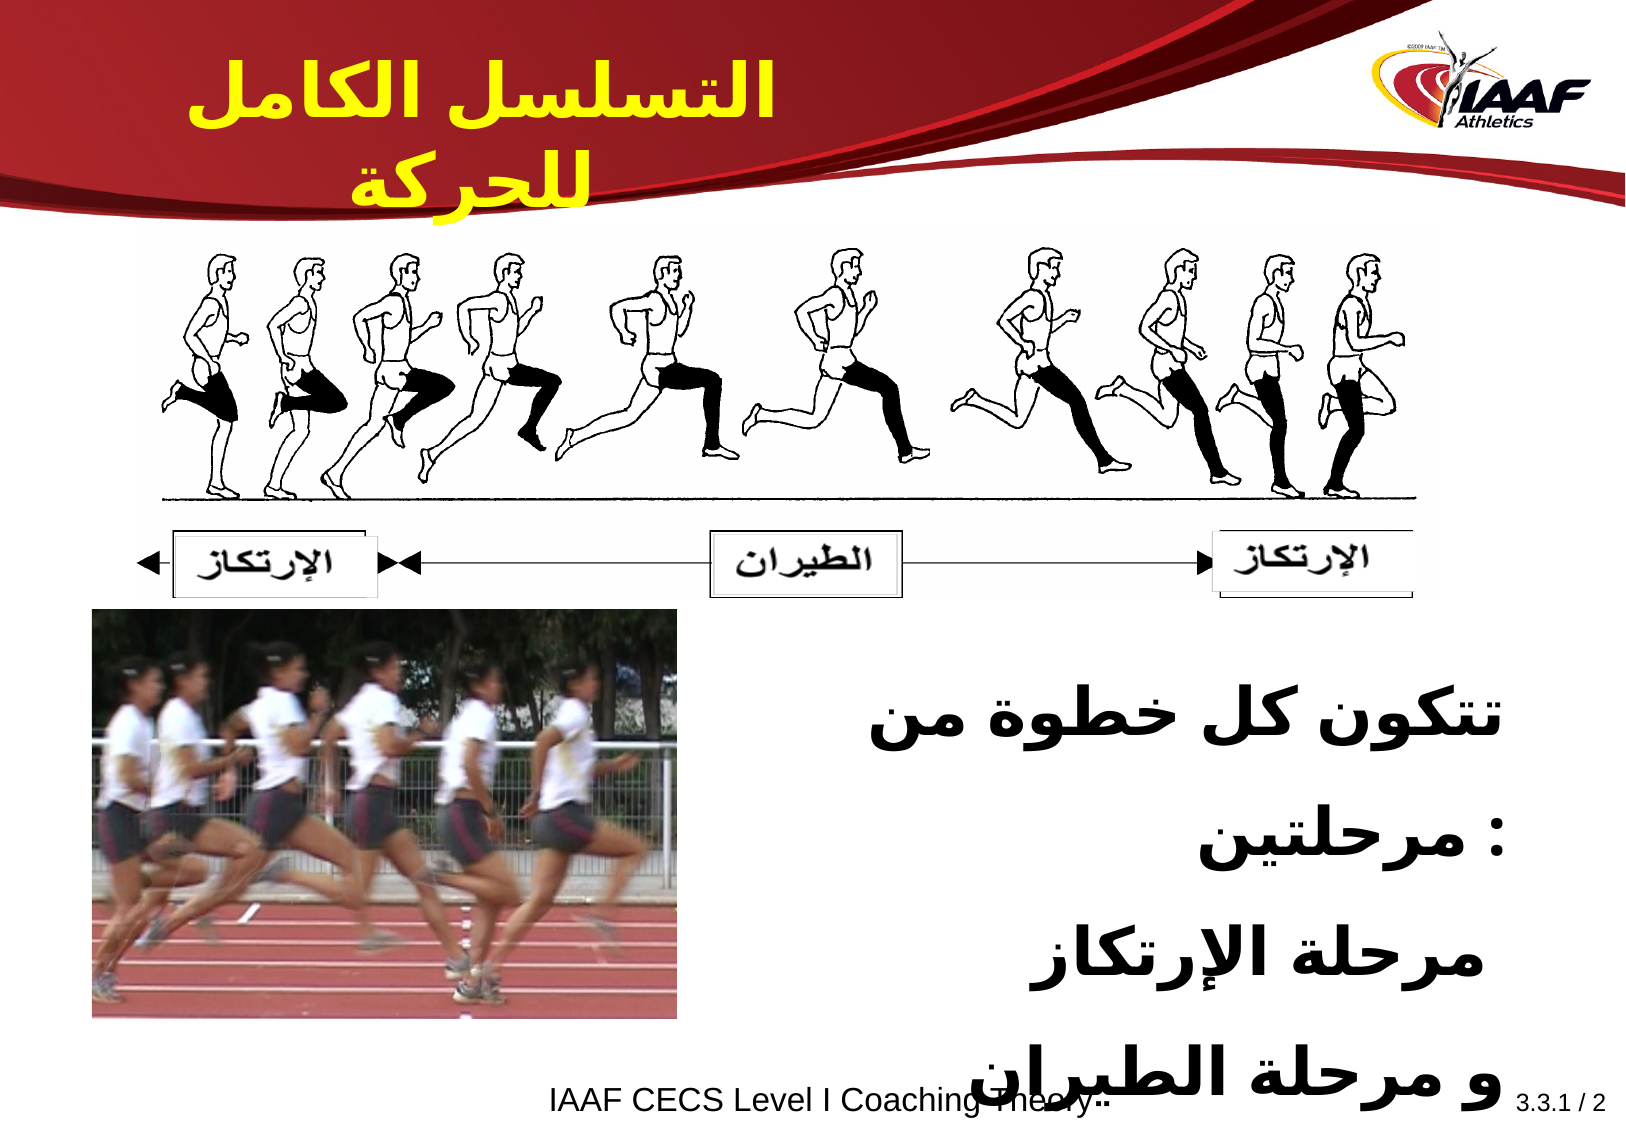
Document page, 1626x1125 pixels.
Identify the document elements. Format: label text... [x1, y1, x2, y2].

text_box IAAF CECS Level I Coaching Theory [466, 1071, 1177, 1100]
text_box تتكون كل خطوة من مرحلتين : مرحلة الإرتكاز و مرحلة الطيران [741, 621, 1522, 1024]
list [136, 226, 1438, 599]
picture [0, 0, 1626, 1125]
title التسلسل الكامل للحركة [56, 42, 907, 179]
text_box 3.3.1 / 2 [1497, 1079, 1625, 1125]
